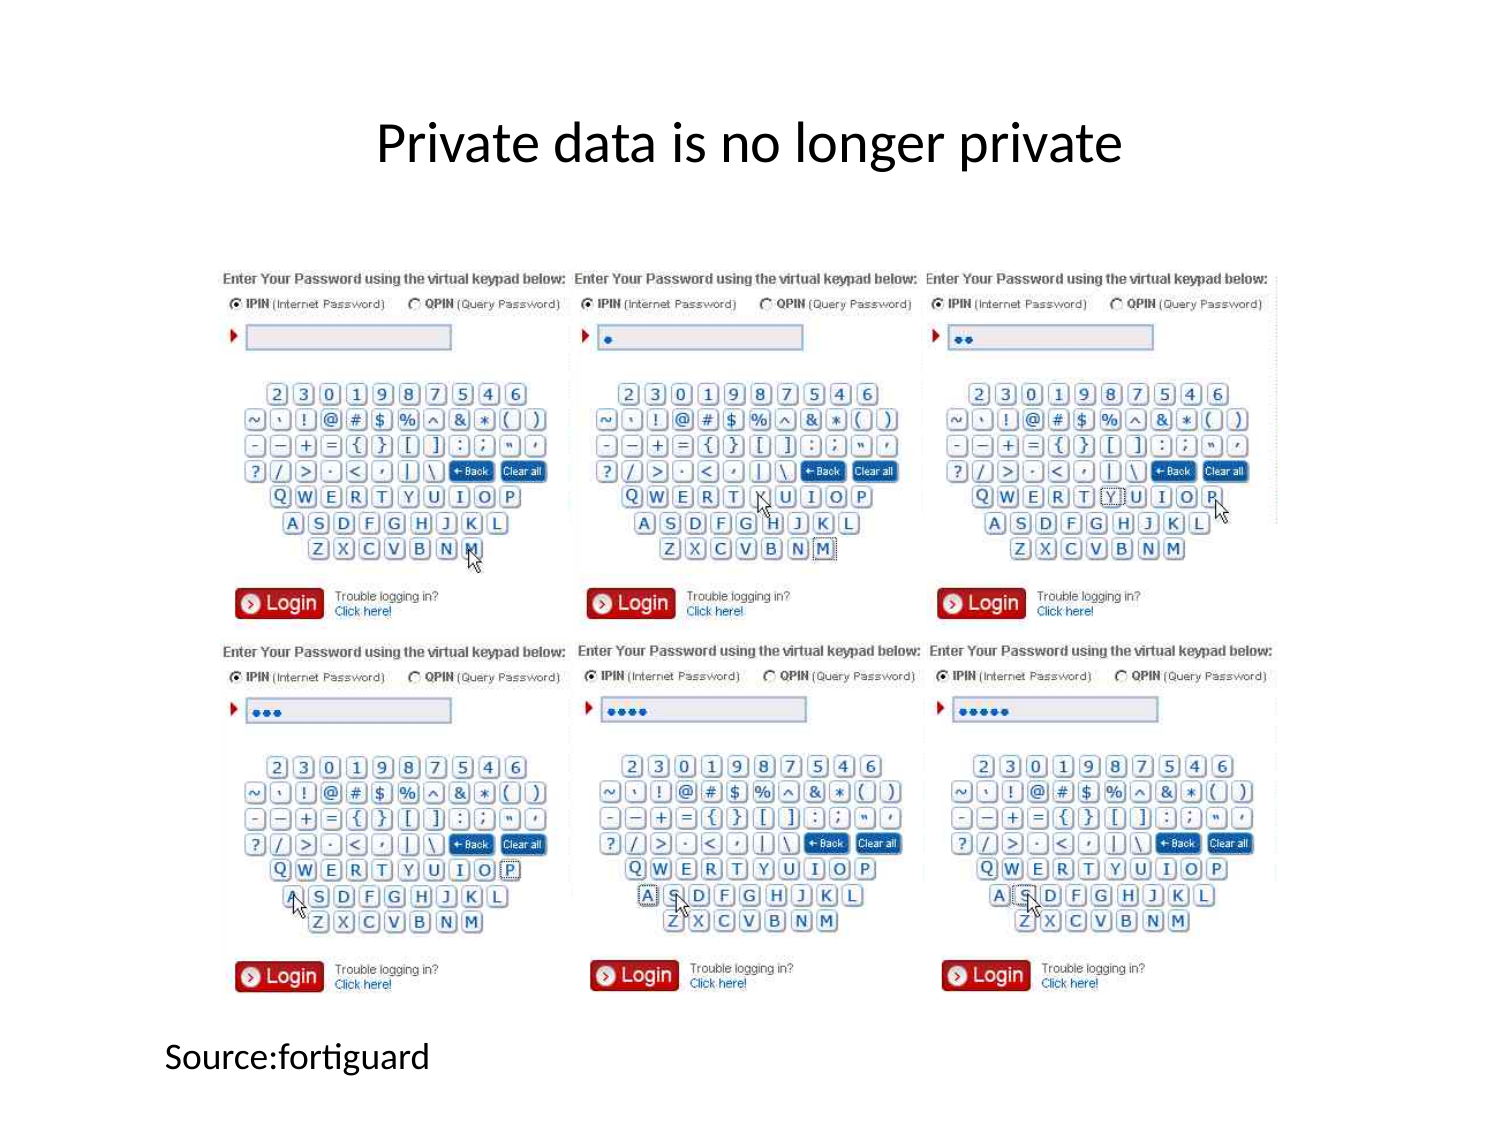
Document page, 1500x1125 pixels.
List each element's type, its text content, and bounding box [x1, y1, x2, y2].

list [218, 262, 1282, 1006]
text_box Source:fortiguard [149, 1024, 450, 1085]
title Private data is no longer private [75, 45, 1425, 233]
